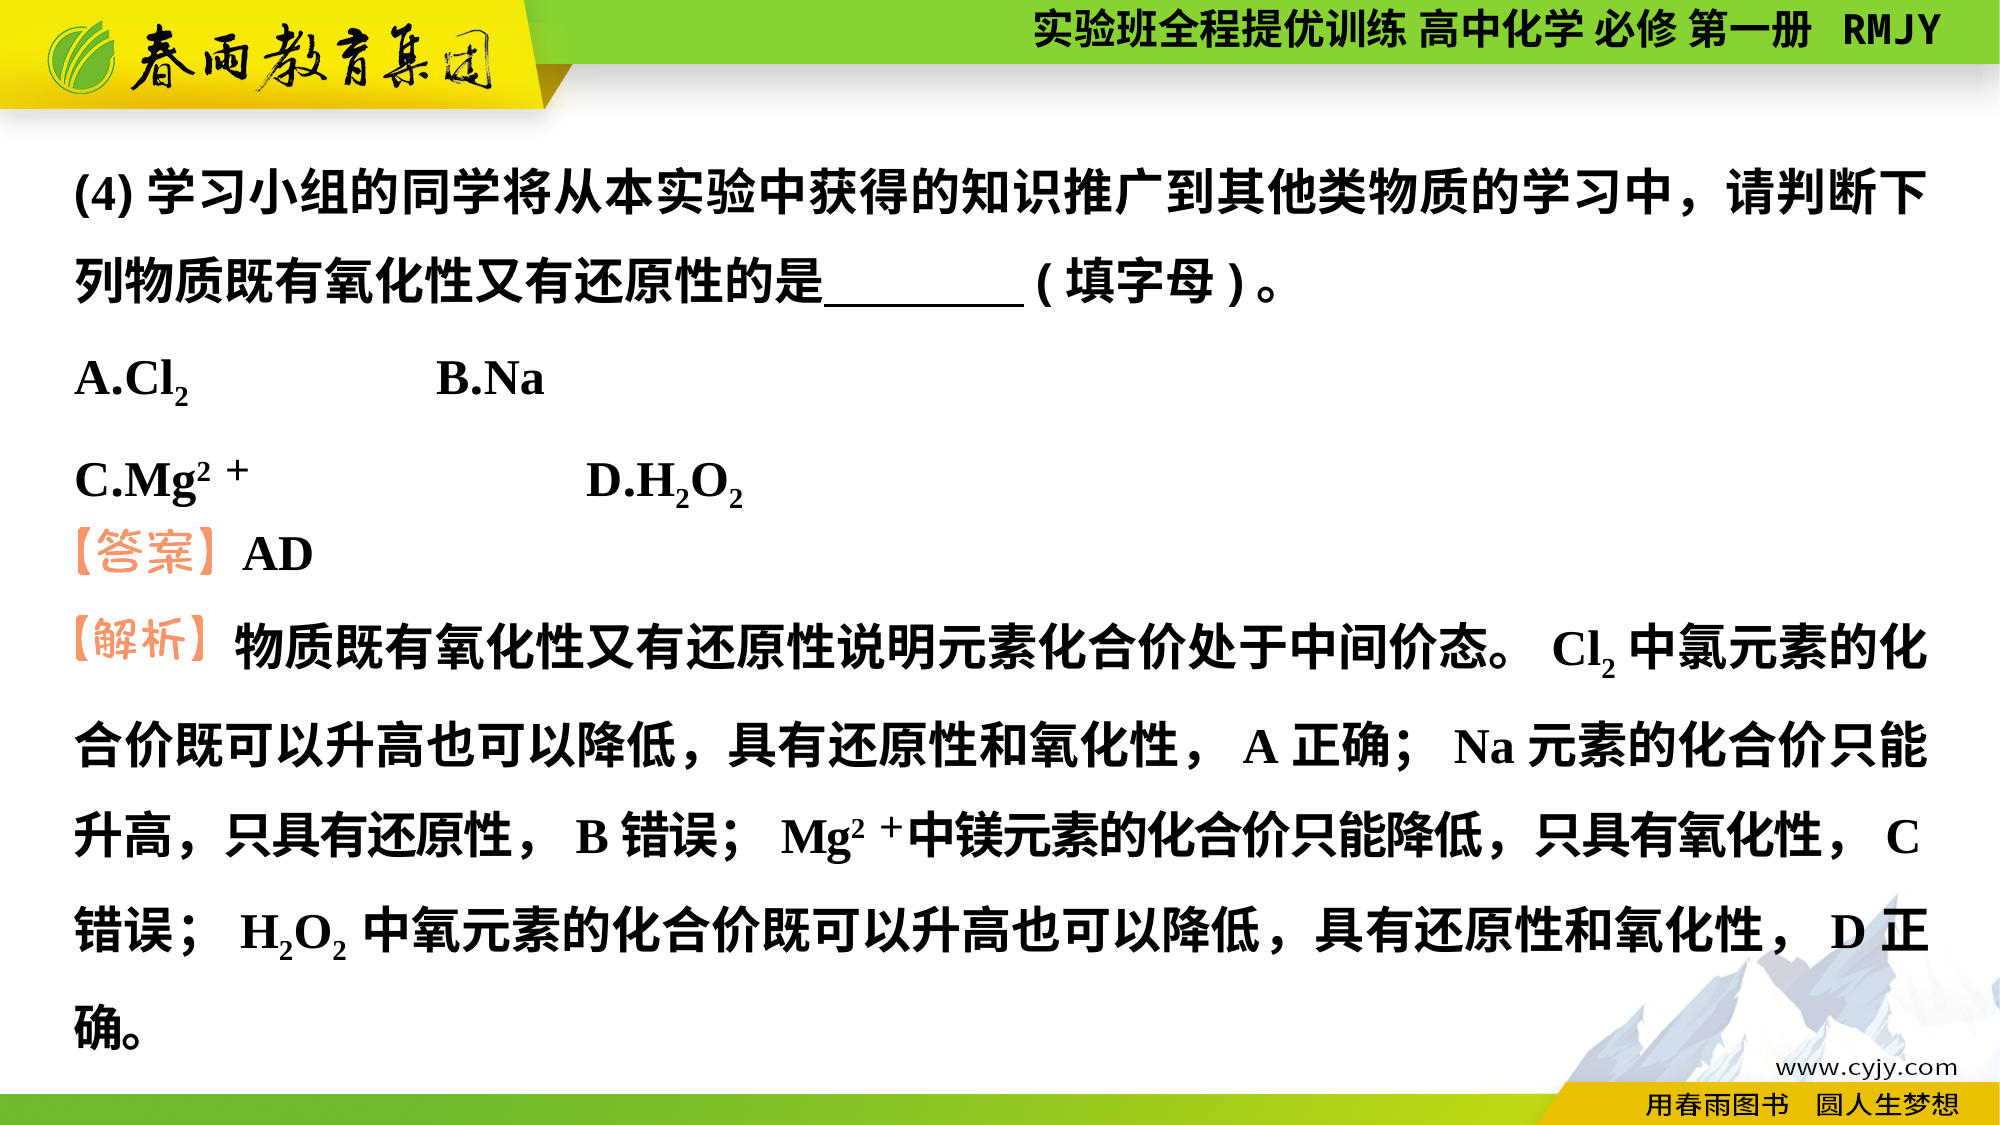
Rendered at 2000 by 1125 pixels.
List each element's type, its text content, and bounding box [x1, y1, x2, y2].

picture [0, 0, 2000, 1125]
text_box AD [227, 512, 391, 574]
list (4)学习小组的同学将从本实验中获得的知识推广到其他类物质的学习中，请判断下列物质既有氧化性又有还原性的是 (填字母)。 A.Cl2 B.Na C.Mg2＋ D.H2O2 [59, 122, 1944, 490]
text_box 物质既有氧化性又有还原性说明元素化合价处于中间价态。Cl2中氯元素的化合价既可以升高也可以降低，具有还原性和氧化性，A正确；Na元素的化合价只能升高，只具有还原性，B错误；Mg2＋中镁元素的化合价只能降低，只具有氧化性，C错误；H2O2中氧元素的化合价既可以升高也可以降低，具有还原性和氧化性，D正确。 [59, 574, 1944, 1064]
